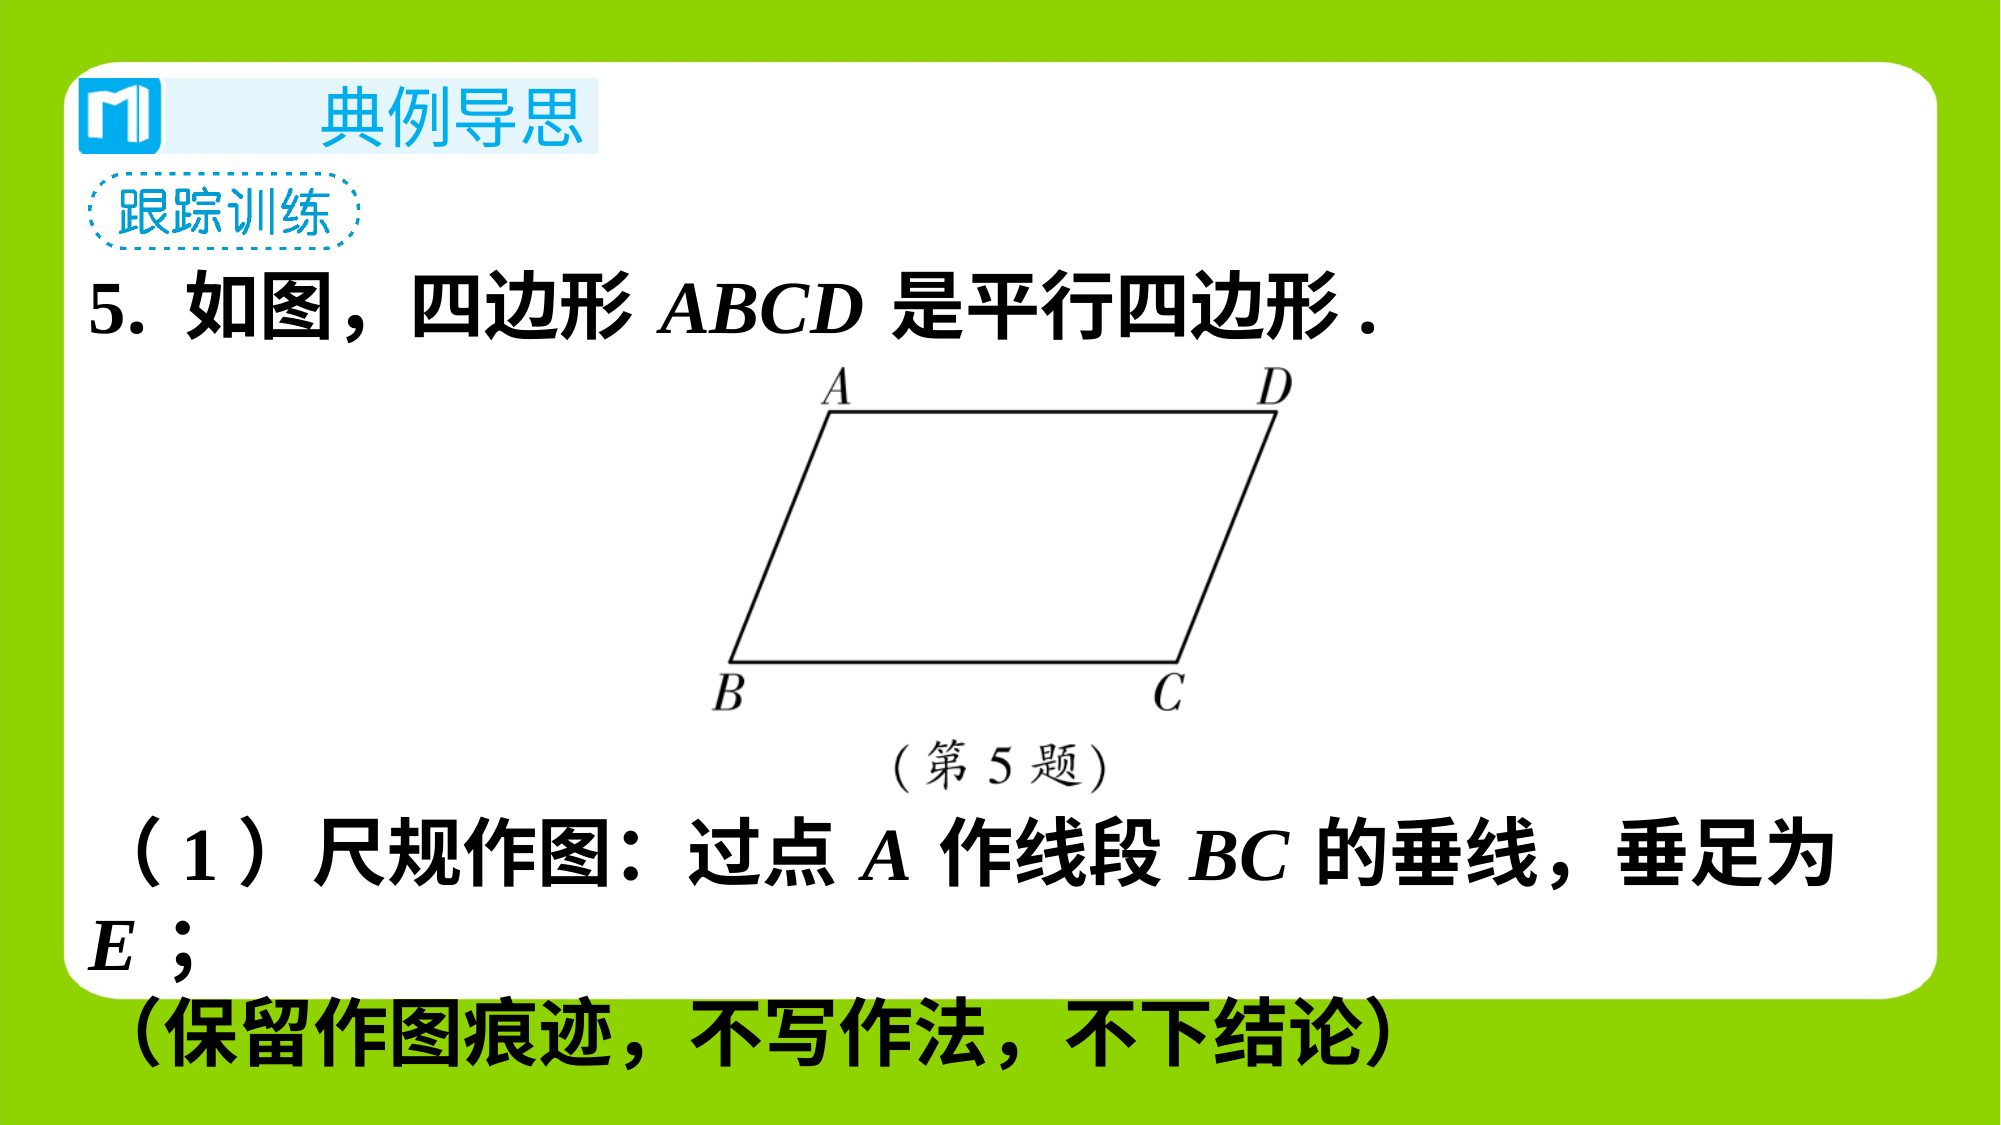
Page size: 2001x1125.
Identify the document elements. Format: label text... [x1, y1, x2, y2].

text_box [88, 200, 363, 258]
picture [0, 0, 2001, 1125]
text_box （1）尺规作图：过点A作线段BC的垂线，垂足为E； （保留作图痕迹，不写作法，不下结论） [88, 805, 1974, 988]
text_box 5. 如图，四边形ABCD是平行四边形. [88, 258, 1356, 350]
